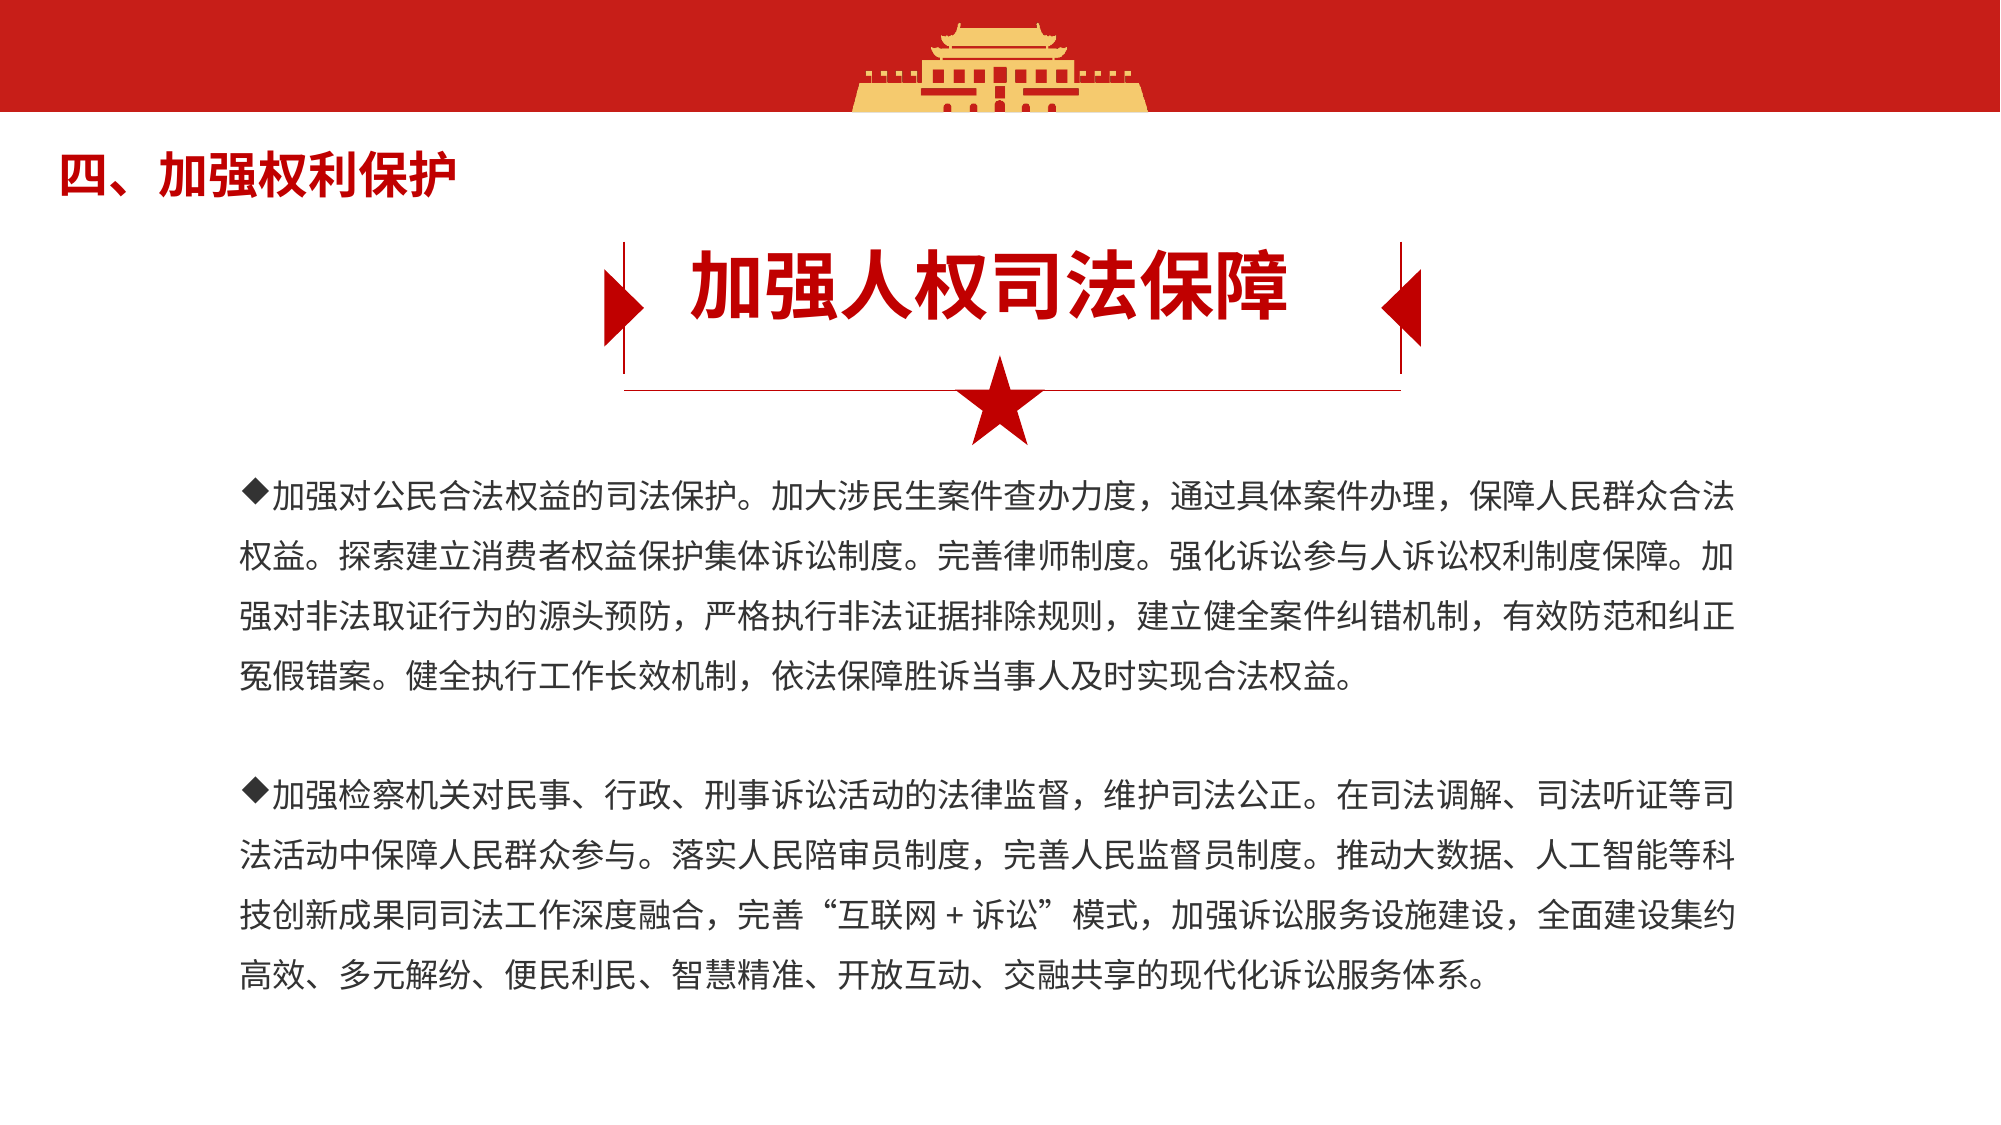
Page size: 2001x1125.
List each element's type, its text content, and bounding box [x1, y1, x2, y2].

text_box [604, 241, 1421, 446]
list 加强对公民合法权益的司法保护。加大涉民生案件查办力度，通过具体案件办理，保障人民群众合法权益。探索建立消费者权益保护集体诉讼制度。完善律师制度。强化诉讼参与人诉讼权利制度保障。加强对非法取证行为的源头预防，严格执行非法证据排除规则，建立健全案件纠错机制，有效防范和纠正冤假错案。健全执行工作长效机制，依法保障胜诉当事人及时实现合法权益。 加强检察机关对民事、行政、刑事诉讼活动的法律监督，维护司法公正。在司法调解、司法听证等司法活动中保障人民群众参与。落实人民陪审员制度，完善人民监督员制度。推动大数据、人工智能等科技创新成果同司法工作深度融合，完善“互联网+诉讼”模式，加强诉讼服务设施建设，全面建设集约高效、多元解纷、便民利民、智慧精准、开放互动、交融共享的现代化诉讼服务体系。 [224, 448, 1776, 1125]
picture [835, 0, 1165, 163]
